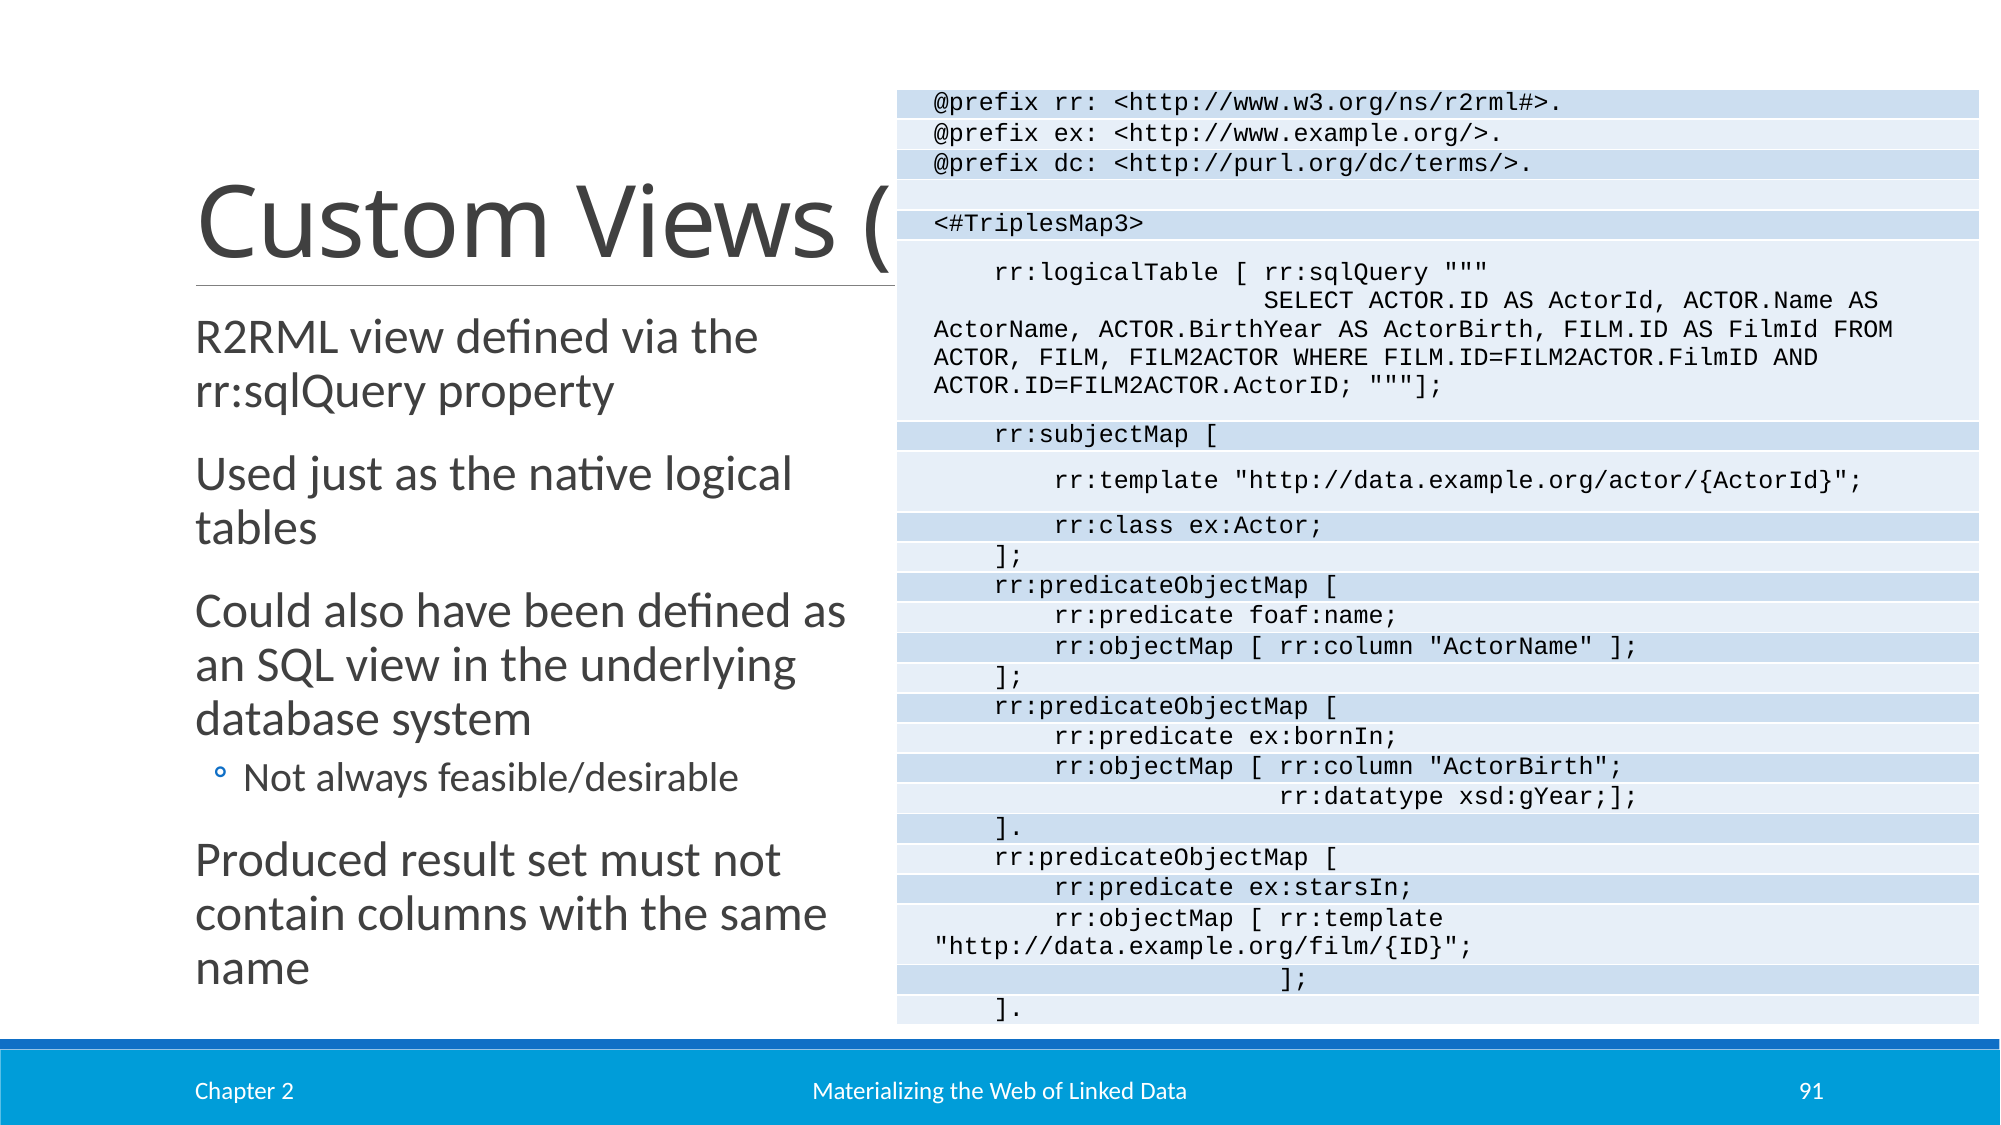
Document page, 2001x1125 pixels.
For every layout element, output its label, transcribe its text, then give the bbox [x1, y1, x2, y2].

table_cell rr:predicate ex:bornIn; [897, 724, 1979, 752]
table_cell rr:predicateObjectMap [ [897, 573, 1979, 601]
table_cell rr:predicate foaf:name; [897, 603, 1979, 632]
title Custom Views (1) [180, 47, 1830, 285]
table_header @prefix rr: <http://www.w3.org/ns/r2rml#>. [897, 90, 1979, 118]
table_cell <#TriplesMap3> [897, 211, 1979, 239]
table_cell ]; [897, 543, 1979, 571]
table_cell ]; [897, 965, 1979, 994]
table_cell rr:objectMap [ rr:column "ActorBirth"; [897, 754, 1979, 782]
table_cell rr:datatype xsd:gYear;]; [897, 784, 1979, 813]
table_cell ]; [897, 664, 1979, 692]
table_cell ]. [897, 814, 1979, 843]
table_cell rr:objectMap [ rr:column "ActorName" ]; [897, 633, 1979, 662]
table_cell rr:template "http://data.example.org/actor/{ActorId}"; [897, 452, 1979, 511]
slide_number 91 [1624, 1059, 1840, 1120]
table_cell @prefix dc: <http://purl.org/dc/terms/>. [897, 150, 1979, 179]
table_cell rr:objectMap [ rr:template "http://data.example.org/film/{ID}"; [897, 905, 1979, 964]
table_cell [897, 180, 1979, 209]
table_cell @prefix ex: <http://www.example.org/>. [897, 120, 1979, 149]
table_cell rr:subjectMap [ [897, 422, 1979, 450]
list R2RML view defined via the rr:sqlQuery property Used just as the native logical tables Could also have been defined as an SQL view in the underlying database system Not always feasible/desirable Produced result set must not contain columns with the same name [180, 302, 903, 1029]
table_cell ]. [897, 996, 1979, 1024]
table_cell rr:class ex:Actor; [897, 513, 1979, 541]
table_cell rr:predicateObjectMap [ [897, 694, 1979, 722]
table_cell rr:predicateObjectMap [ [897, 845, 1979, 873]
slide_number Chapter 2 [180, 1059, 586, 1120]
table_cell rr:logicalTable [ rr:sqlQuery """ SELECT ACTOR.ID AS ActorId, ACTOR.Name AS ActorName, ACTOR.BirthYear AS ActorBirth, FILM.ID AS FilmId FROM ACTOR, FILM, FILM2ACTOR WHERE FILM.ID=FILM2ACTOR.FilmID AND ACTOR.ID=FILM2ACTOR.ActorID; """]; [897, 241, 1979, 420]
table_cell rr:predicate ex:starsIn; [897, 875, 1979, 903]
footer Materializing the Web of Linked Data [604, 1059, 1396, 1120]
